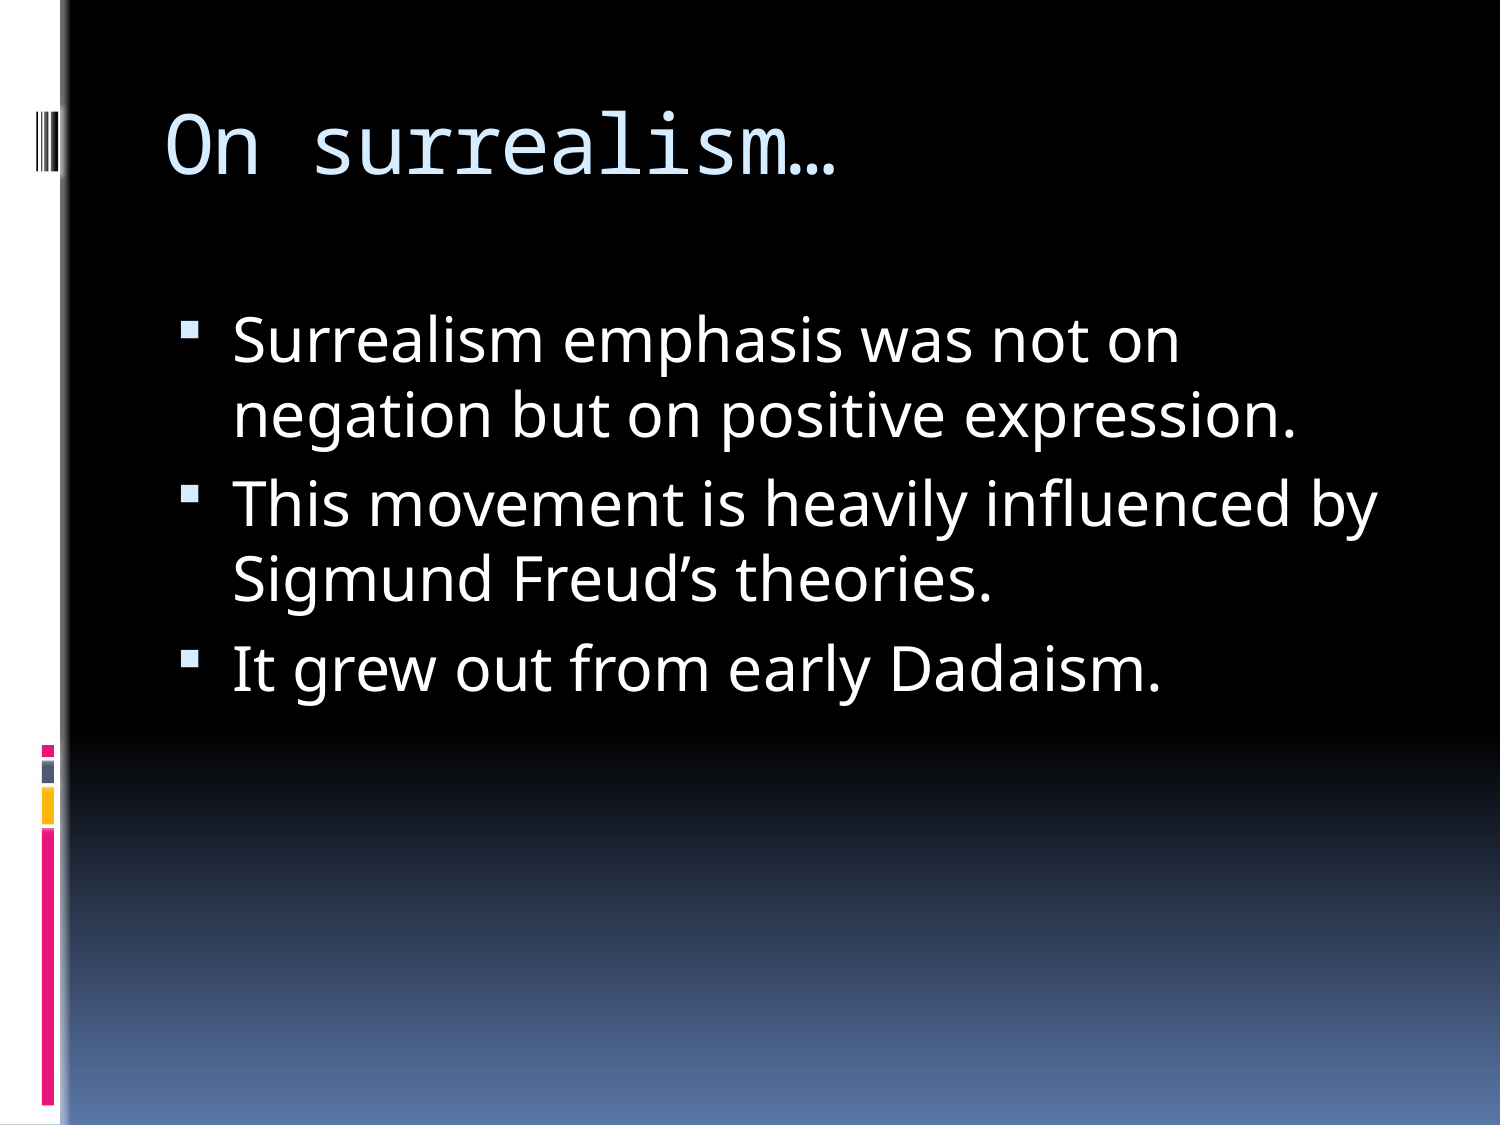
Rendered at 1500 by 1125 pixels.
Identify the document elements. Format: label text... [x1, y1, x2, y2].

title On surrealism… [150, 83, 1425, 234]
list Surrealism emphasis was not on negation but on positive expression. This movement is heavily influenced by Sigmund Freud’s theories. It grew out from early Dadaism. [150, 292, 1425, 1043]
